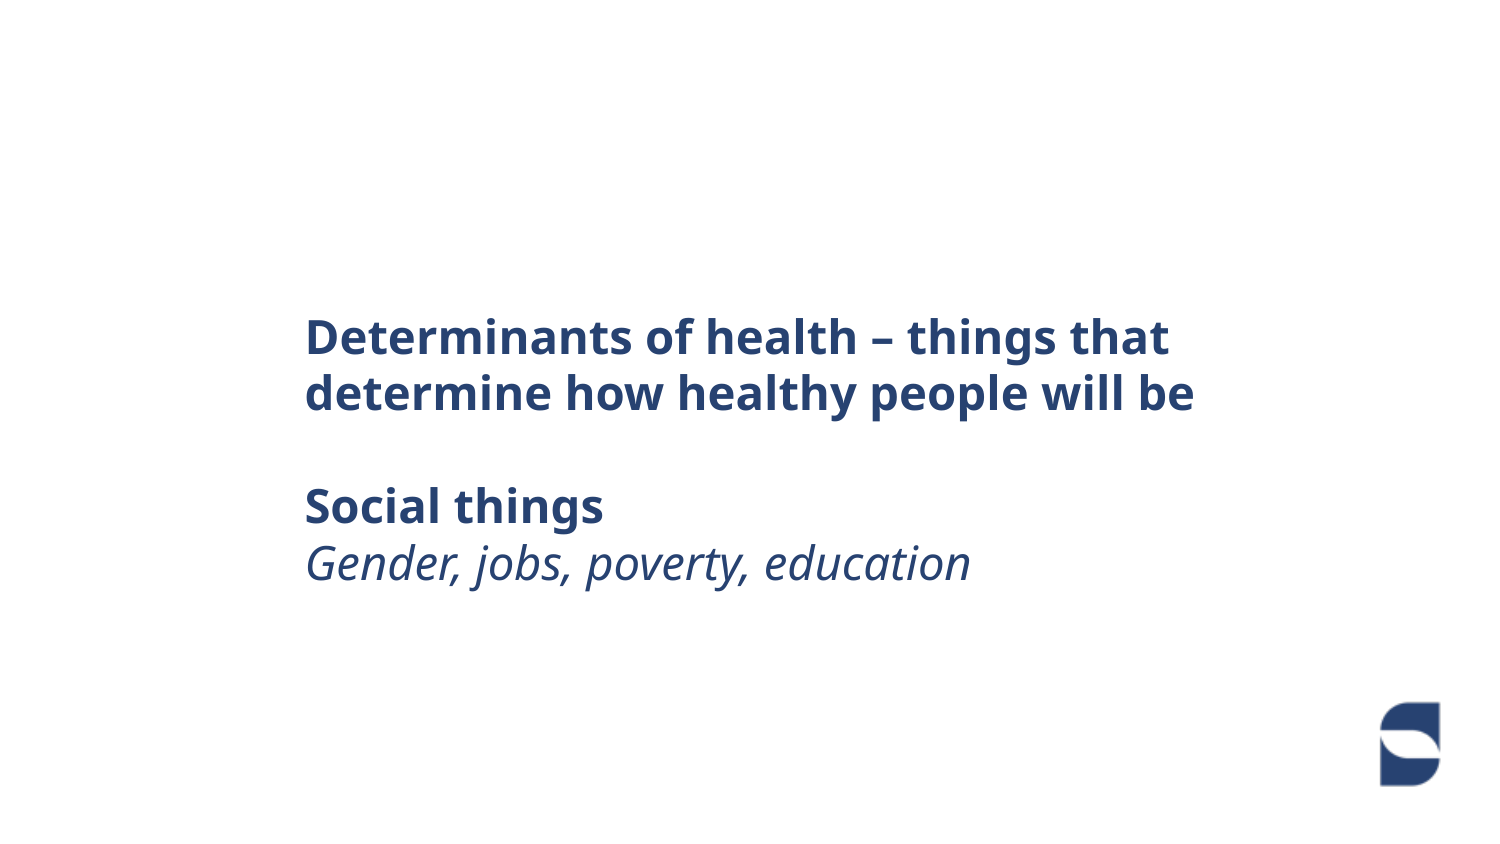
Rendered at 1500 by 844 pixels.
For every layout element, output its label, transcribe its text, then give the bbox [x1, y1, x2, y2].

title Determinants of health – things that determine how healthy people will be Social things Gender, jobs, poverty, education [289, 292, 1237, 696]
picture [1363, 685, 1458, 804]
